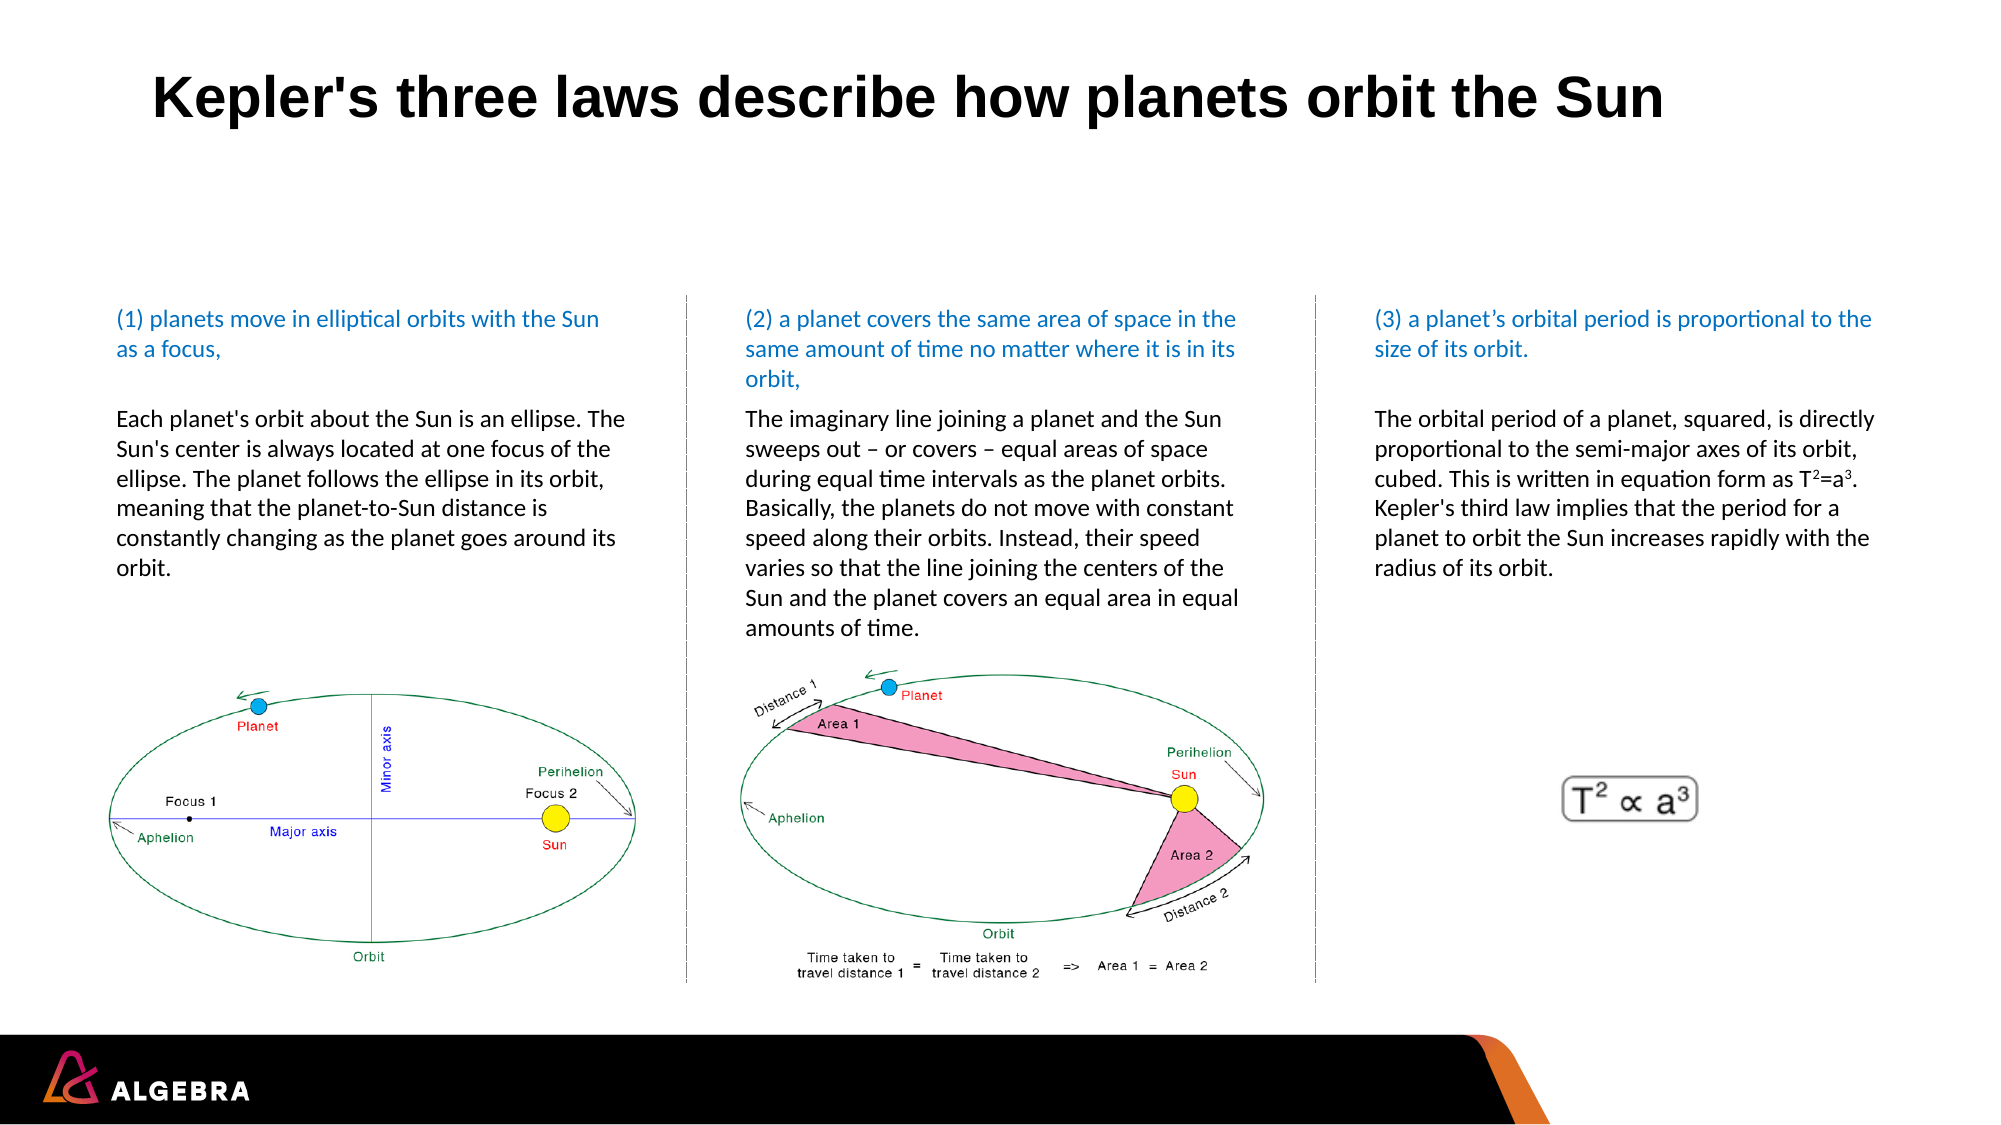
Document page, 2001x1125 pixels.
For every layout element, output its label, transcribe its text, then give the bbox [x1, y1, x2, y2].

text_box The orbital period of a planet, squared, is directly proportional to the semi-major axes of its orbit, cubed. This is written in equation form as T2=a3. Kepler's third law implies that the period for a planet to orbit the Sun increases rapidly with the radius of its orbit. [1359, 396, 1901, 693]
picture [730, 661, 1271, 983]
text_box (1) planets move in elliptical orbits with the Sun as a focus, [100, 294, 642, 396]
text_box (2) a planet covers the same area of space in the same amount of time no matter where it is in its orbit, [730, 294, 1272, 396]
picture [1557, 768, 1702, 828]
text_box The imaginary line joining a planet and the Sun sweeps out – or covers – equal areas of space during equal time intervals as the planet orbits. Basically, the planets do not move with constant speed along their orbits. Instead, their speed varies so that the line joining the centers of the Sun and the planet covers an equal area in equal amounts of time. [730, 396, 1272, 693]
text_box Each planet's orbit about the Sun is an ellipse. The Sun's center is always located at one focus of the ellipse. The planet follows the ellipse in its orbit, meaning that the planet-to-Sun distance is constantly changing as the planet goes around its orbit. [100, 396, 642, 693]
picture [0, 1034, 1733, 1125]
text_box (3) a planet’s orbital period is proportional to the size of its orbit. [1359, 294, 1901, 396]
picture [101, 680, 642, 965]
title Kepler's three laws describe how planets orbit the Sun [137, 59, 1863, 278]
